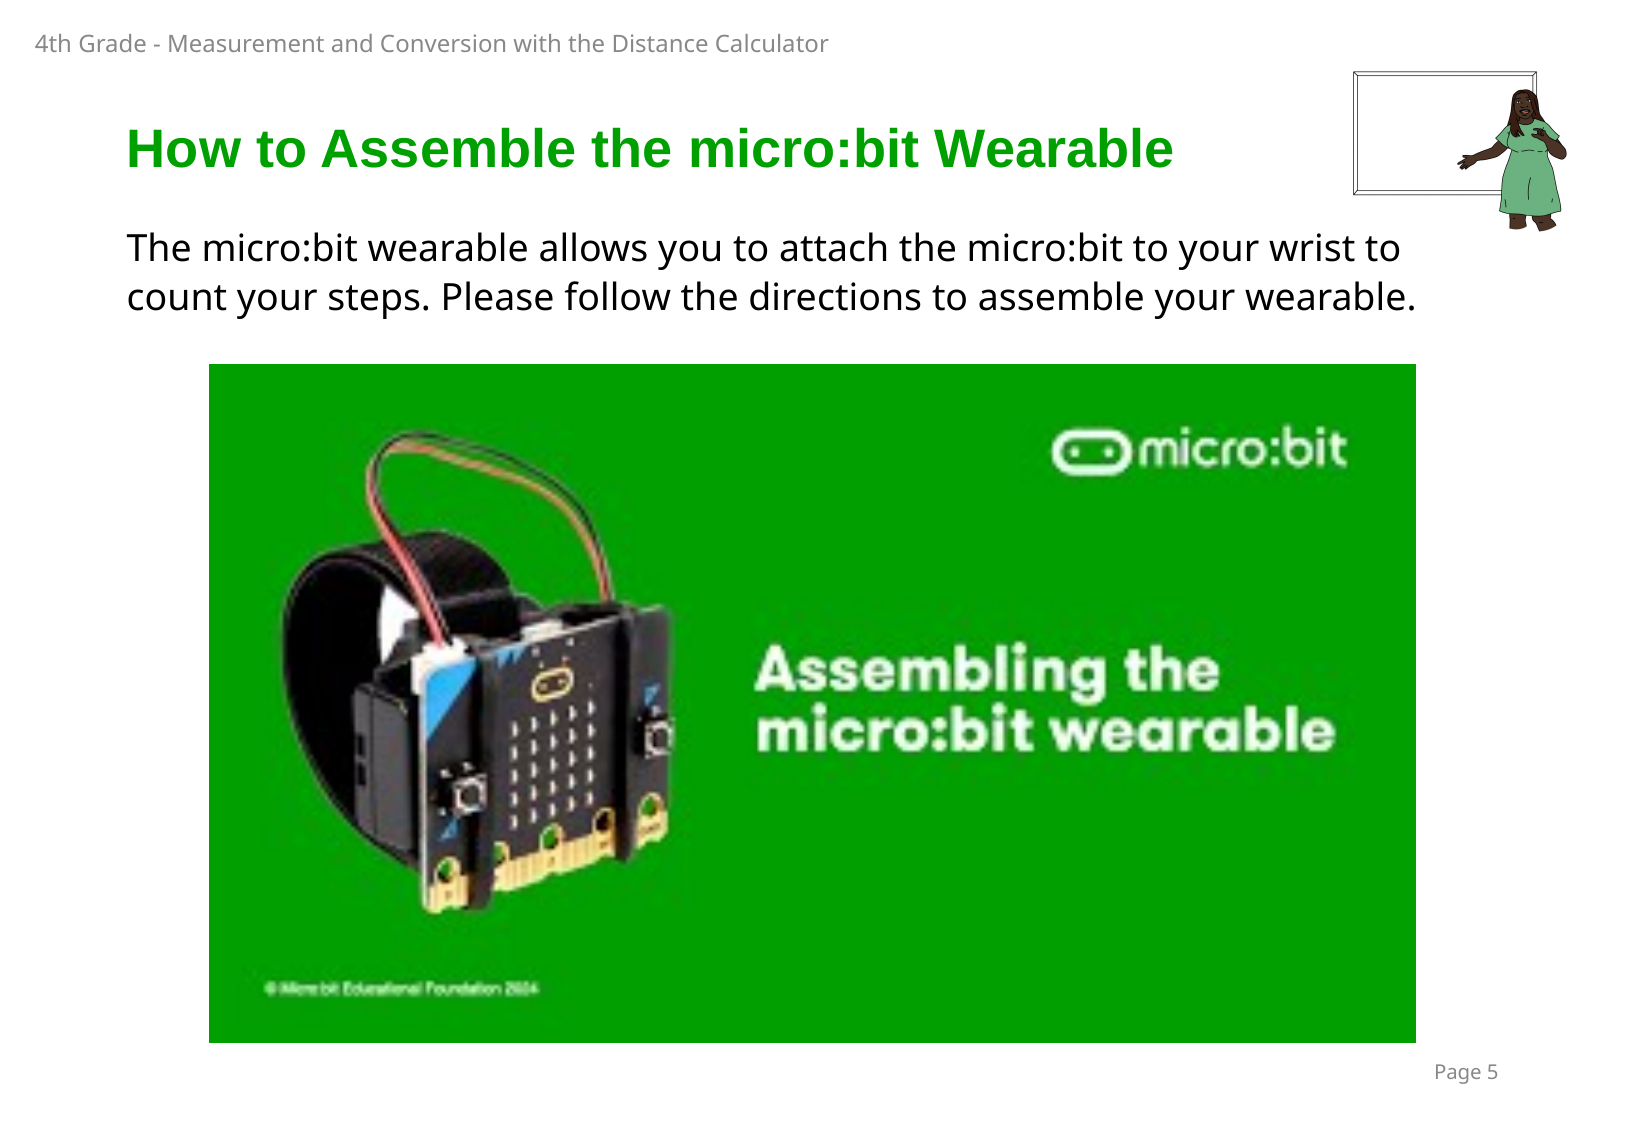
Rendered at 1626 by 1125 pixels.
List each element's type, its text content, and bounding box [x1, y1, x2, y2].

list The micro:bit wearable allows you to attach the micro:bit to your wrist to count your steps. Please follow the directions to assemble your wearable. [111, 225, 1514, 336]
picture [1339, 51, 1575, 248]
title How to Assemble the micro:bit Wearable [111, 74, 1334, 225]
slide_number Page 5 [1147, 1042, 1514, 1103]
picture [209, 364, 1416, 1043]
